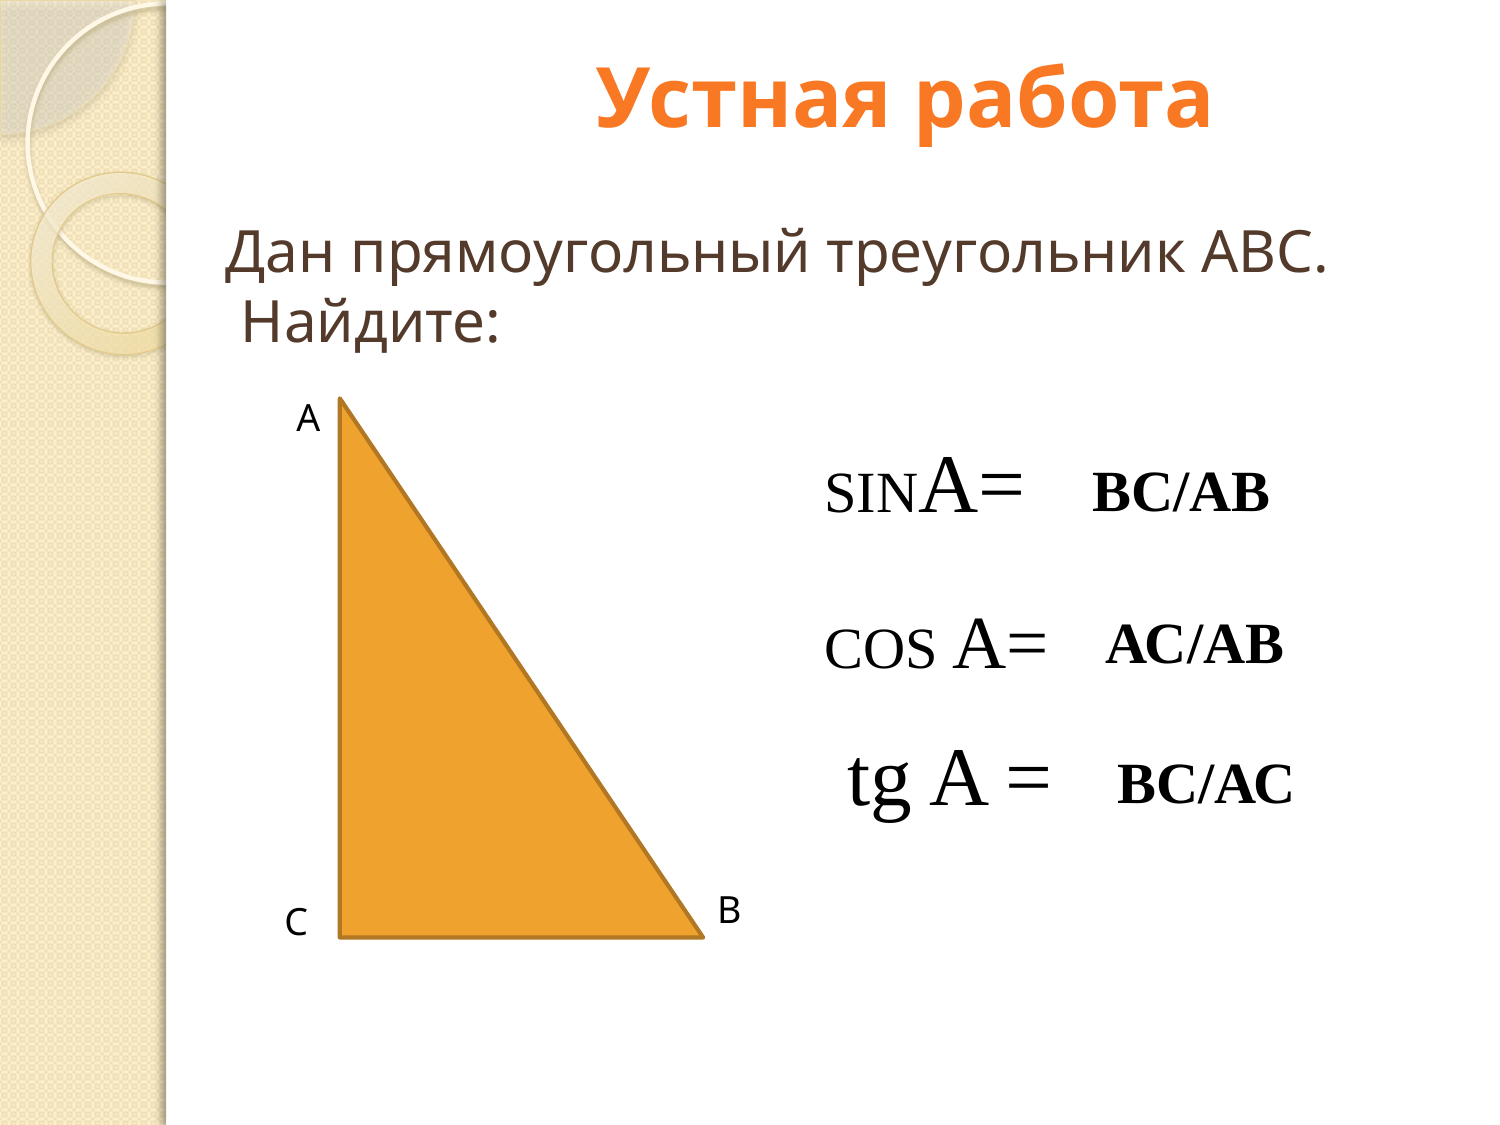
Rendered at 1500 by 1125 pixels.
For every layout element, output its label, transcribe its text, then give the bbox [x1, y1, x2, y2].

title Устная работа Дан прямоугольный треугольник АВС. Найдите: [210, 105, 1441, 293]
text_box АС/АВ [1091, 597, 1300, 683]
text_box [337, 396, 705, 940]
text_box COS A= [810, 585, 1064, 691]
text_box ВС/АС [1102, 738, 1311, 823]
text_box tg A = [833, 714, 1068, 830]
text_box [0, 0, 1500, 75]
text_box С [269, 890, 323, 951]
text_box А [281, 386, 336, 447]
text_box ВС/АВ [1078, 445, 1301, 531]
text_box SINA= [809, 421, 1041, 537]
text_box В [702, 878, 757, 939]
